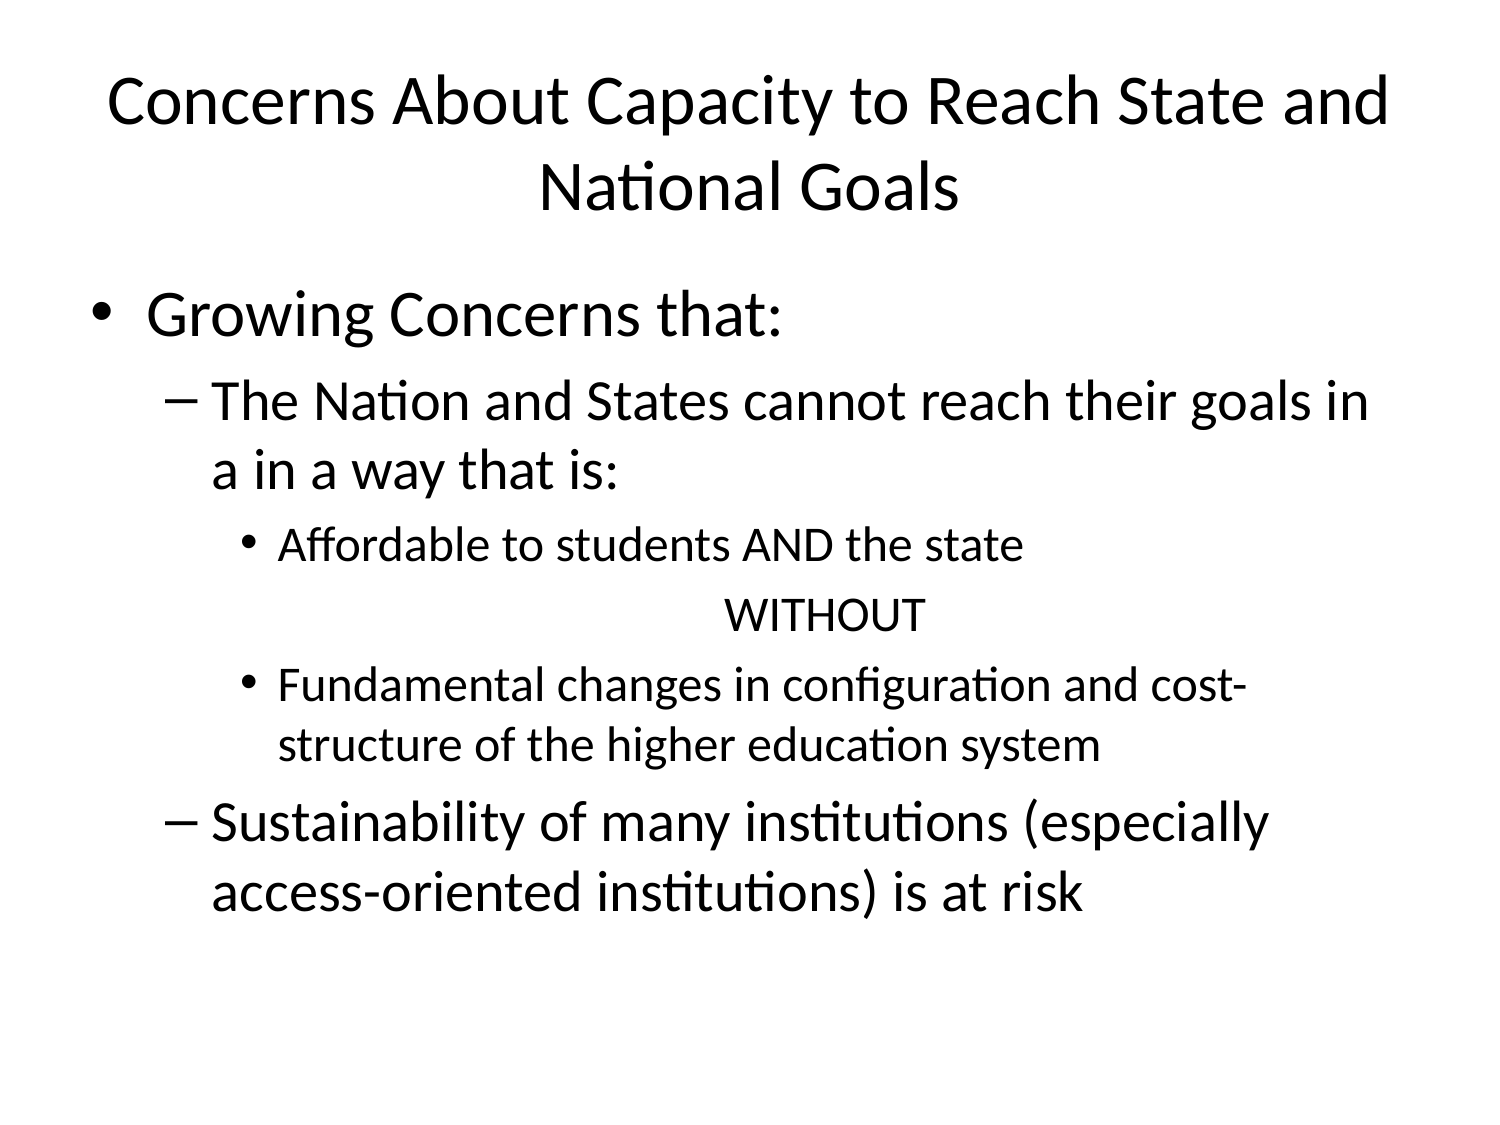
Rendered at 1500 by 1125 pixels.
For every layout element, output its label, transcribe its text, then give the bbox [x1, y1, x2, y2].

list Growing Concerns that: The Nation and States cannot reach their goals in a in a way that is: Affordable to students AND the state WITHOUT Fundamental changes in configuration and cost-structure of the higher education system Sustainability of many institutions (especially access-oriented institutions) is at risk [75, 262, 1425, 1005]
title Concerns About Capacity to Reach State and National Goals [75, 45, 1425, 233]
